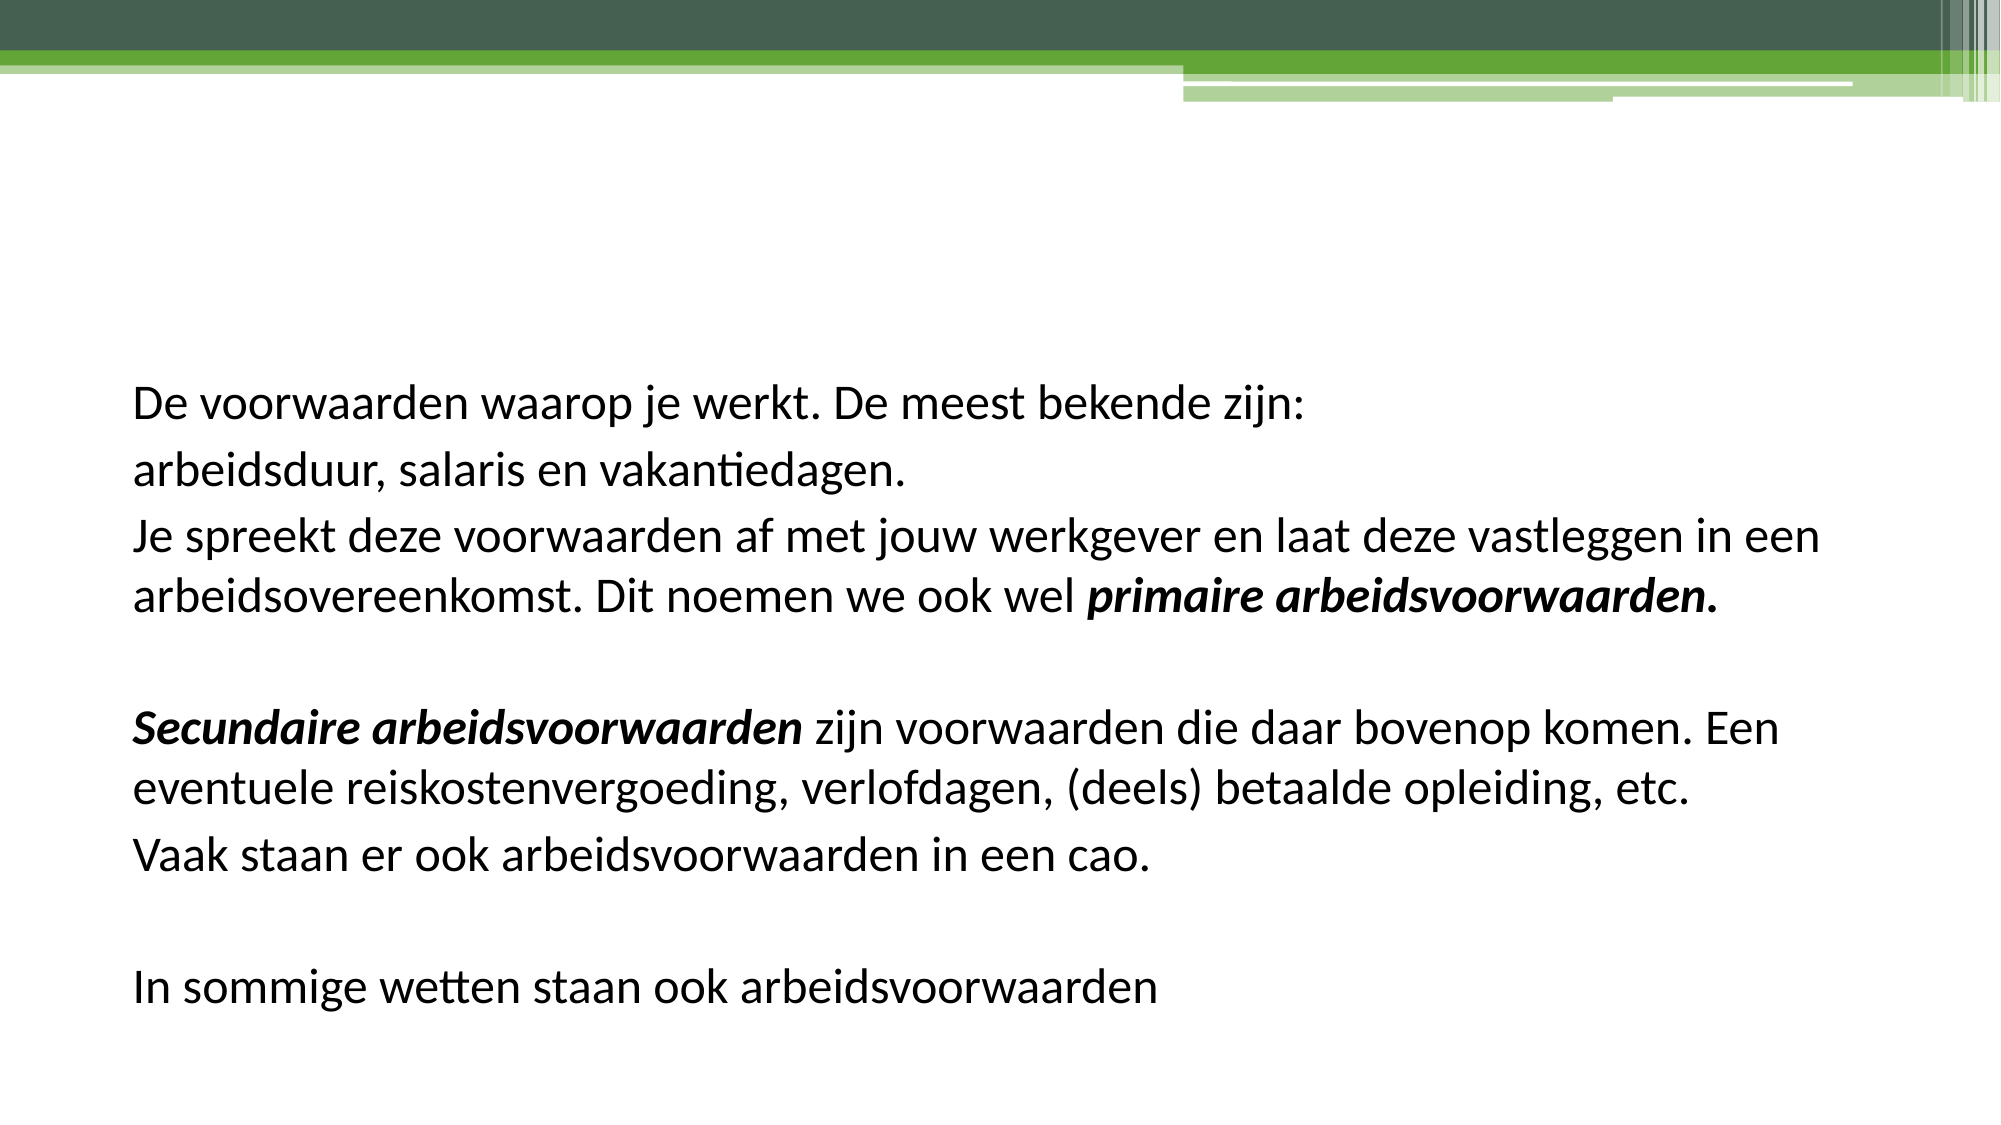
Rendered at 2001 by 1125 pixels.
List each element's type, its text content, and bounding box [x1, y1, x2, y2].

list De voorwaarden waarop je werkt. De meest bekende zijn: arbeidsduur, salaris en vakantiedagen. Je spreekt deze voorwaarden af met jouw werkgever en laat deze vastleggen in een arbeidsovereenkomst. Dit noemen we ook wel primaire arbeidsvoorwaarden. Secundaire arbeidsvoorwaarden zijn voorwaarden die daar bovenop komen. Een eventuele reiskostenvergoeding, verlofdagen, (deels) betaalde opleiding, etc. Vaak staan er ook arbeidsvoorwaarden in een cao. In sommige wetten staan ook arbeidsvoorwaarden [99, 362, 1900, 1079]
